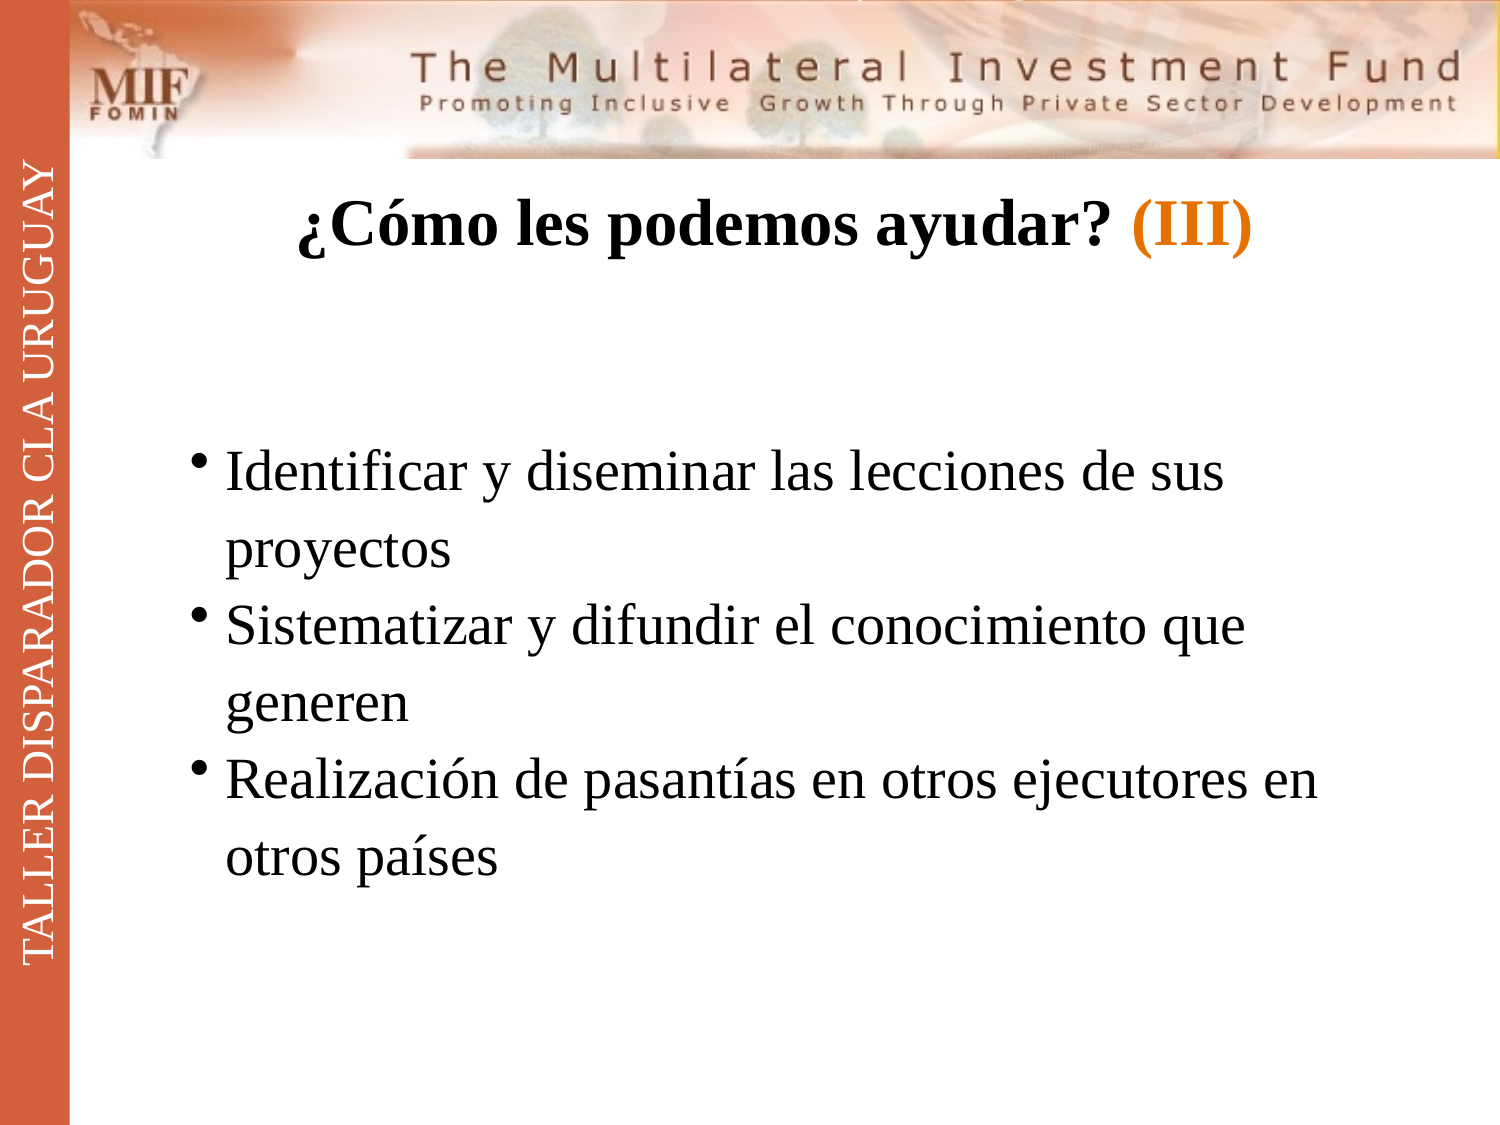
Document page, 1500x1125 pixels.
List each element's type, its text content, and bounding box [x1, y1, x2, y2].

picture [62, 0, 1500, 160]
text_box Identificar y diseminar las lecciones de sus proyectos Sistematizar y difundir el conocimiento que generen Realización de pasantías en otros ejecutores en otros países [174, 274, 1450, 1038]
text_box [112, 412, 1388, 1088]
text_box TALLER DISPARADOR CLA URUGUAY [0, 0, 70, 1125]
text_box ¿Cómo les podemos ayudar? (III) [174, 174, 1375, 263]
